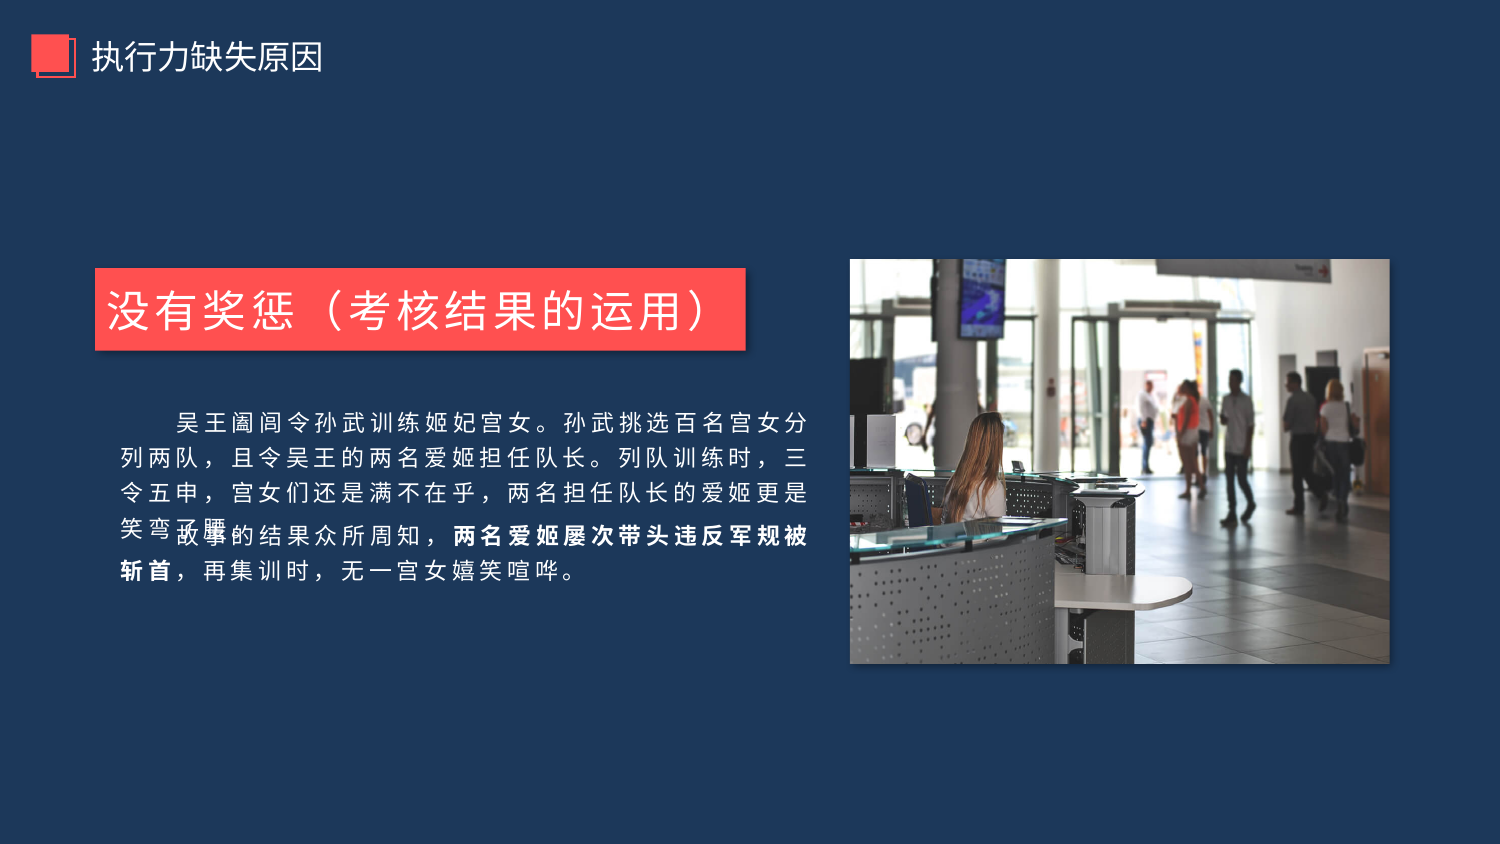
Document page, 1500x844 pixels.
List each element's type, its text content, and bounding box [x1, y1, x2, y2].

text_box [94, 267, 747, 352]
text_box 故事的结果众所周知，两名爱姬屡次带头违反军规被斩首，再集训时，无一宫女嬉笑喧哗。 [109, 548, 850, 591]
text_box [849, 258, 1391, 665]
text_box 没有奖惩（考核结果的运用） [94, 277, 746, 342]
text_box 吴王阖闾令孙武训练姬妃宫女。孙武挑选百名宫女分列两队，且令吴王的两名爱姬担任队长。列队训练时，三令五申，宫女们还是满不在乎，两名担任队长的爱姬更是笑弯了腰。 [109, 394, 850, 548]
